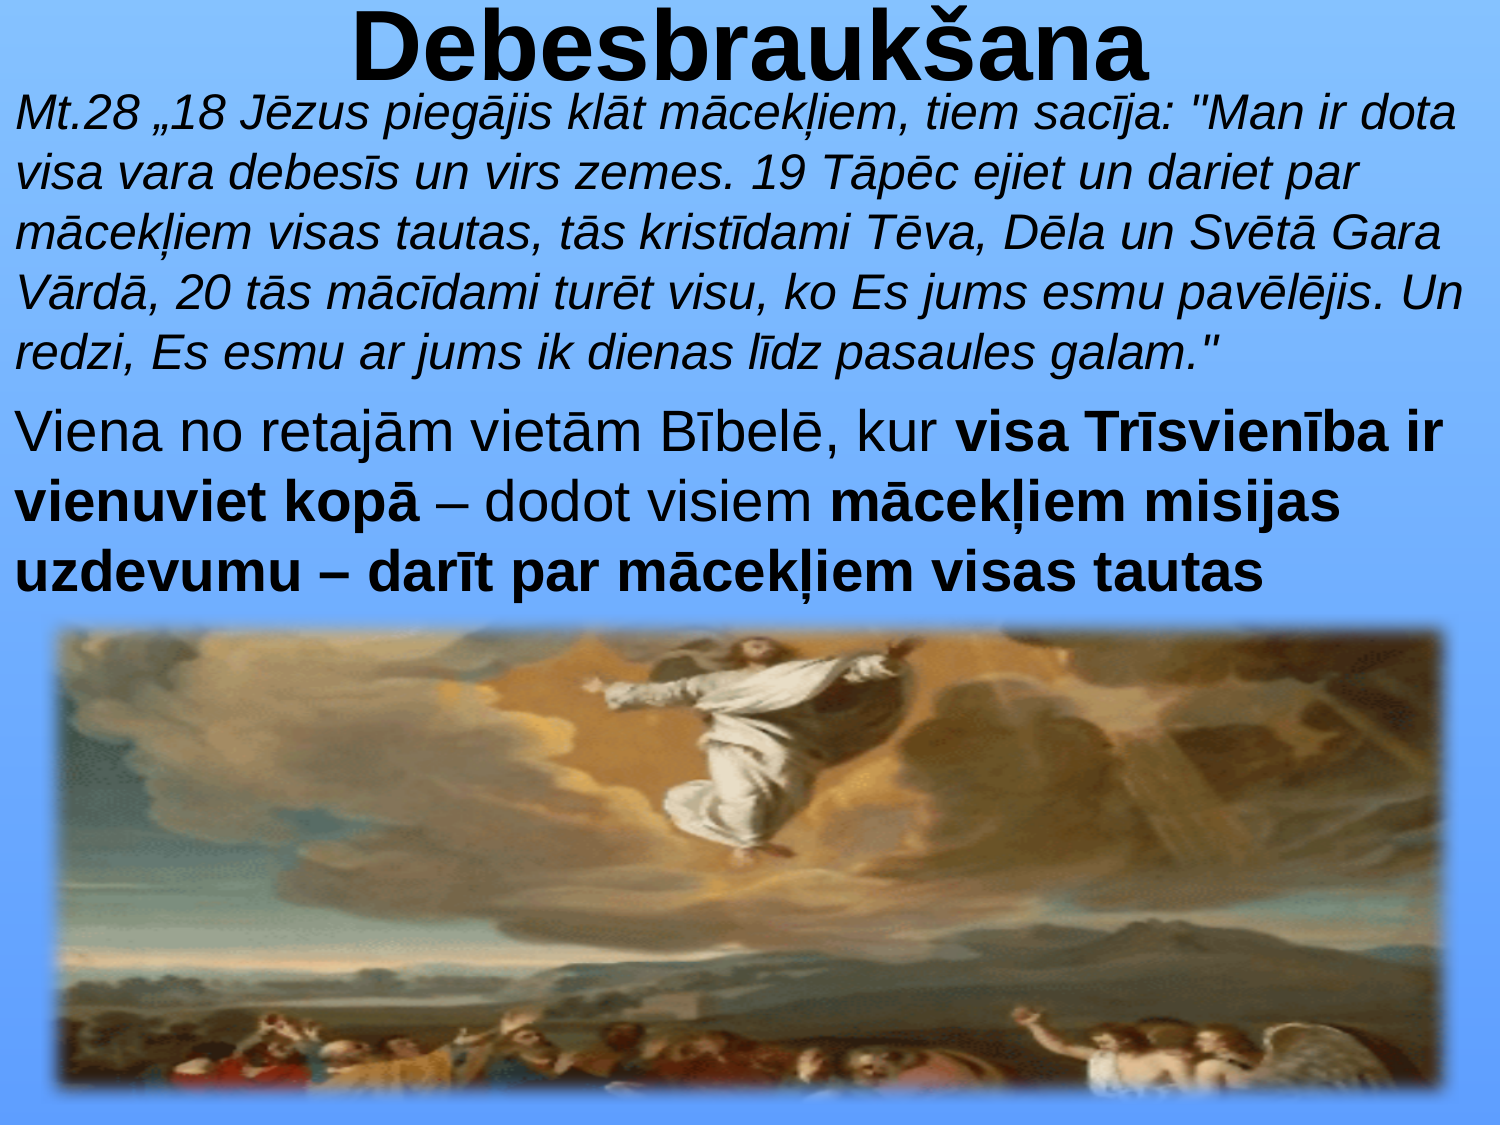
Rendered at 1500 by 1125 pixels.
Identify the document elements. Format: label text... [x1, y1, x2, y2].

text_box Viena no retajām vietām Bībelē, kur visa Trīsvienība ir vienuviet kopā – dodot visiem mācekļiem misijas uzdevumu – darīt par mācekļiem visas tautas [0, 385, 1500, 610]
title Mt.28 „18 Jēzus piegājis klāt mācekļiem, tiem sacīja: "Man ir dota visa vara debesīs un virs zemes. 19 Tāpēc ejiet un dariet par mācekļiem visas tautas, tās kristīdami Tēva, Dēla un Svētā Gara Vārdā, 20 tās mācīdami turēt visu, ko Es jums esmu pavēlējis. Un redzi, Es esmu ar jums ik dienas līdz pasaules galam." [0, 172, 1500, 287]
picture [41, 613, 1459, 1107]
text_box Debesbraukšana [0, 0, 1500, 86]
